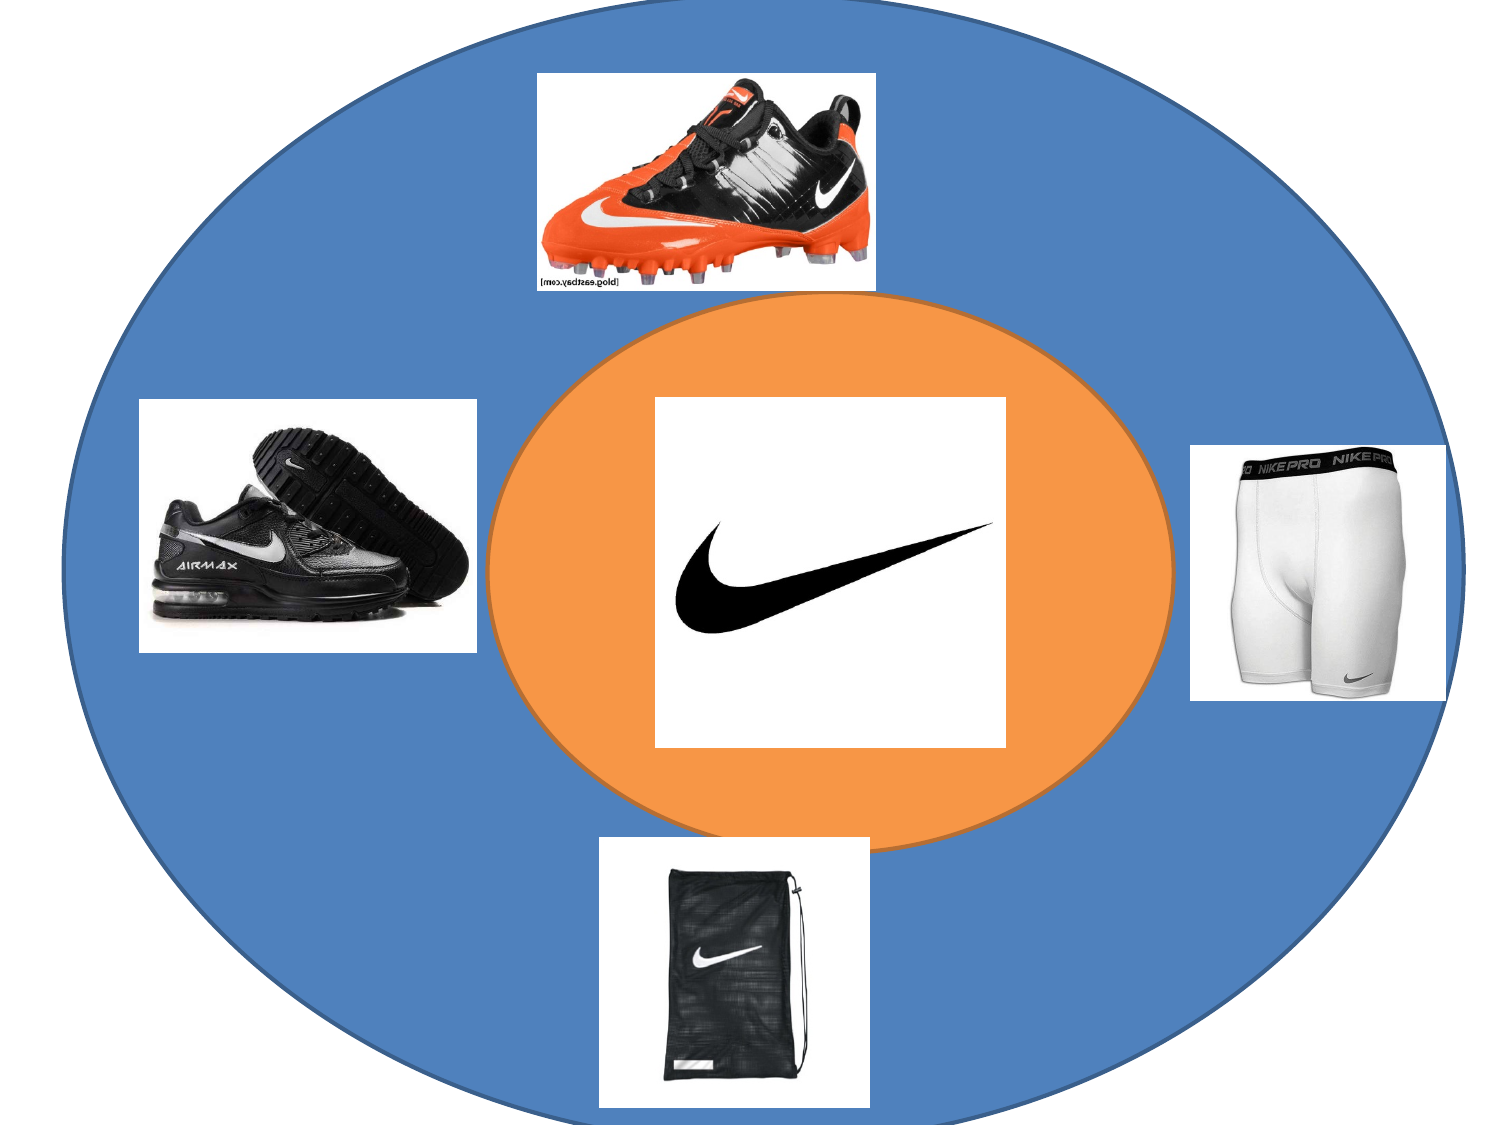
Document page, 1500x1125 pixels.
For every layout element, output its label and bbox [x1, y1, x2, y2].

text_box [61, 0, 1466, 1125]
picture [655, 397, 1006, 748]
picture [138, 399, 477, 654]
picture [537, 73, 876, 291]
picture [599, 837, 870, 1108]
picture [1189, 444, 1446, 701]
text_box [485, 292, 1176, 854]
